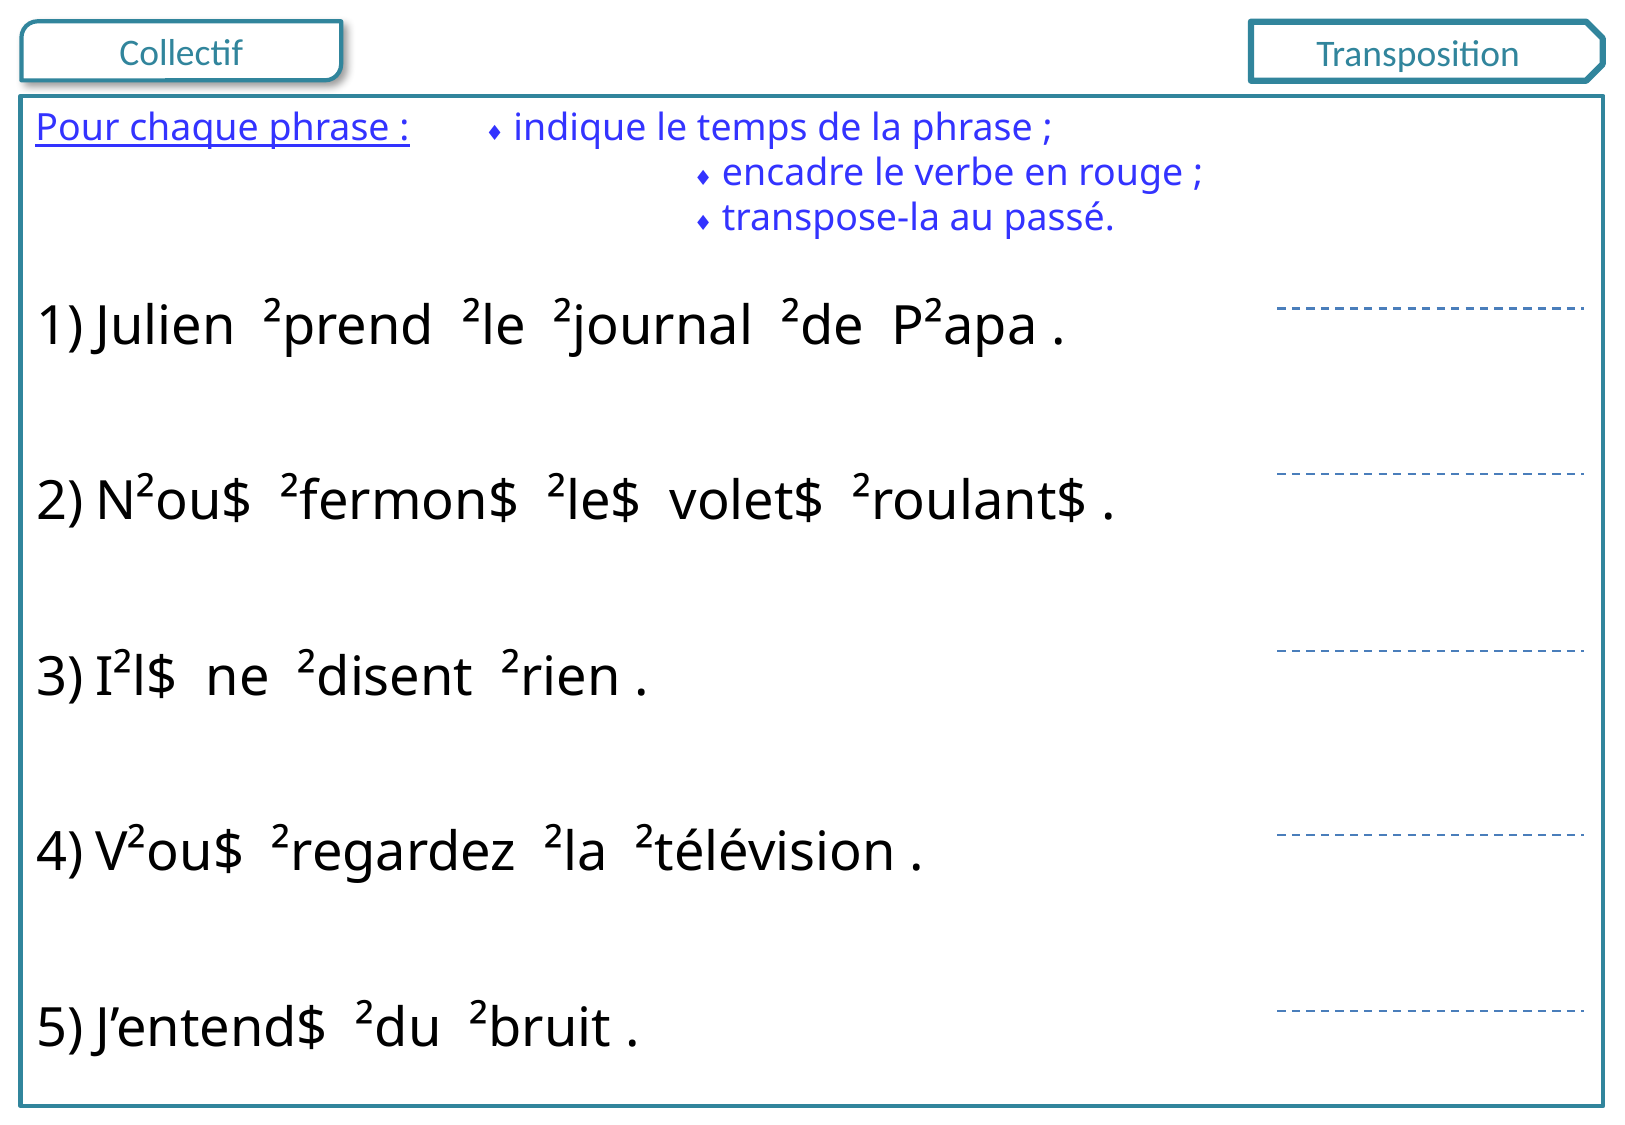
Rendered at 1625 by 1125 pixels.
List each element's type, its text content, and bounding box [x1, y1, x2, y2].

list Pour chaque phrase : ♦ indique le temps de la phrase ; ♦ encadre le verbe en rouge ; ♦ transpose-la au passé. [18, 94, 1605, 1108]
list Julien ²prend ²le ²journal ²de P²apa . N²ou$ ²fermon$ ²le$ volet$ ²roulant$ . I²l$ ne ²disent ²rien . V²ou$ ²regardez ²la ²télévision . J’entend$ ²du ²bruit . [21, 172, 1604, 1106]
list Transposition [1251, 21, 1585, 81]
